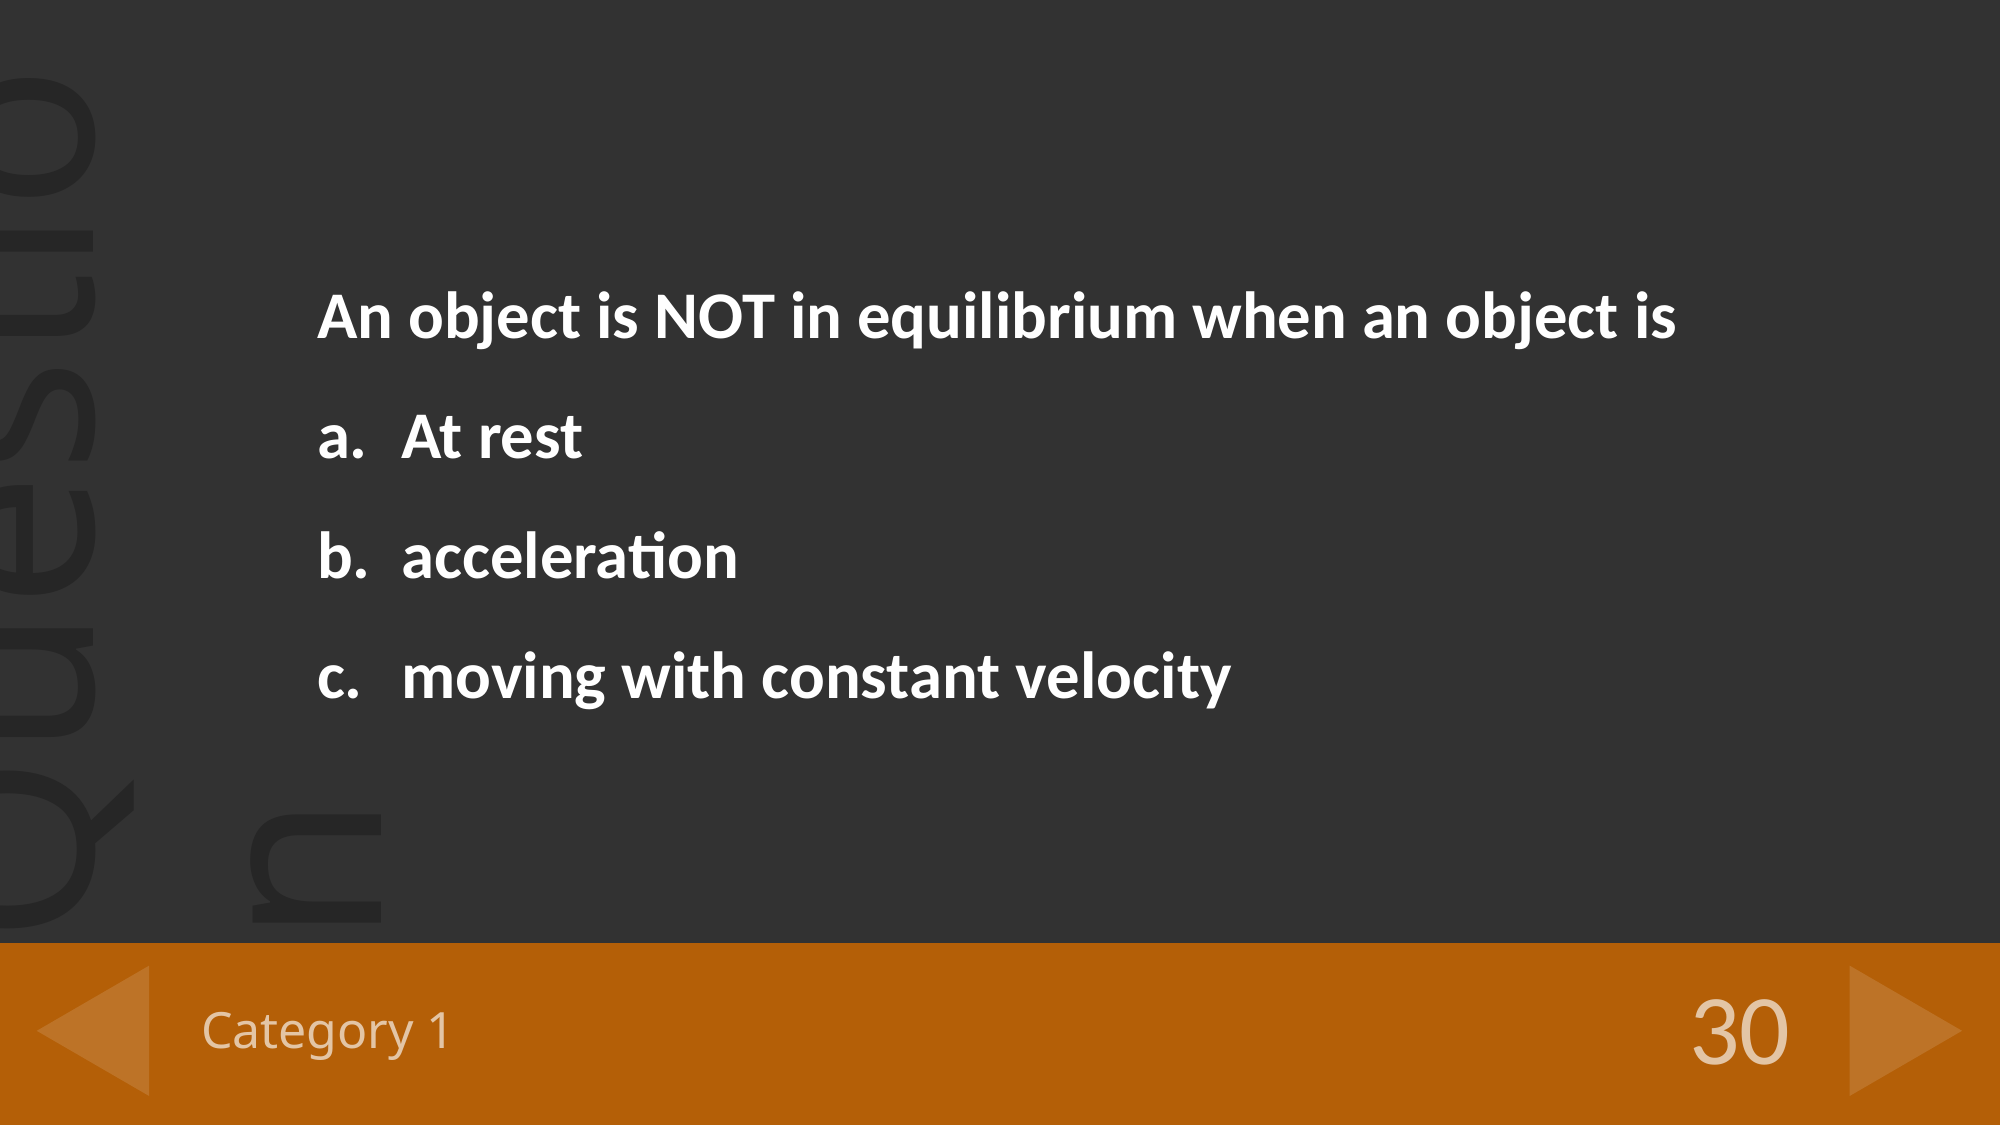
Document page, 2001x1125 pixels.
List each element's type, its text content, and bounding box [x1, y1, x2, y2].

title Category 1 [185, 967, 1494, 1097]
list An object is NOT in equilibrium when an object is At rest acceleration moving with constant velocity [302, 307, 1760, 636]
list 30 [1494, 967, 1806, 1097]
